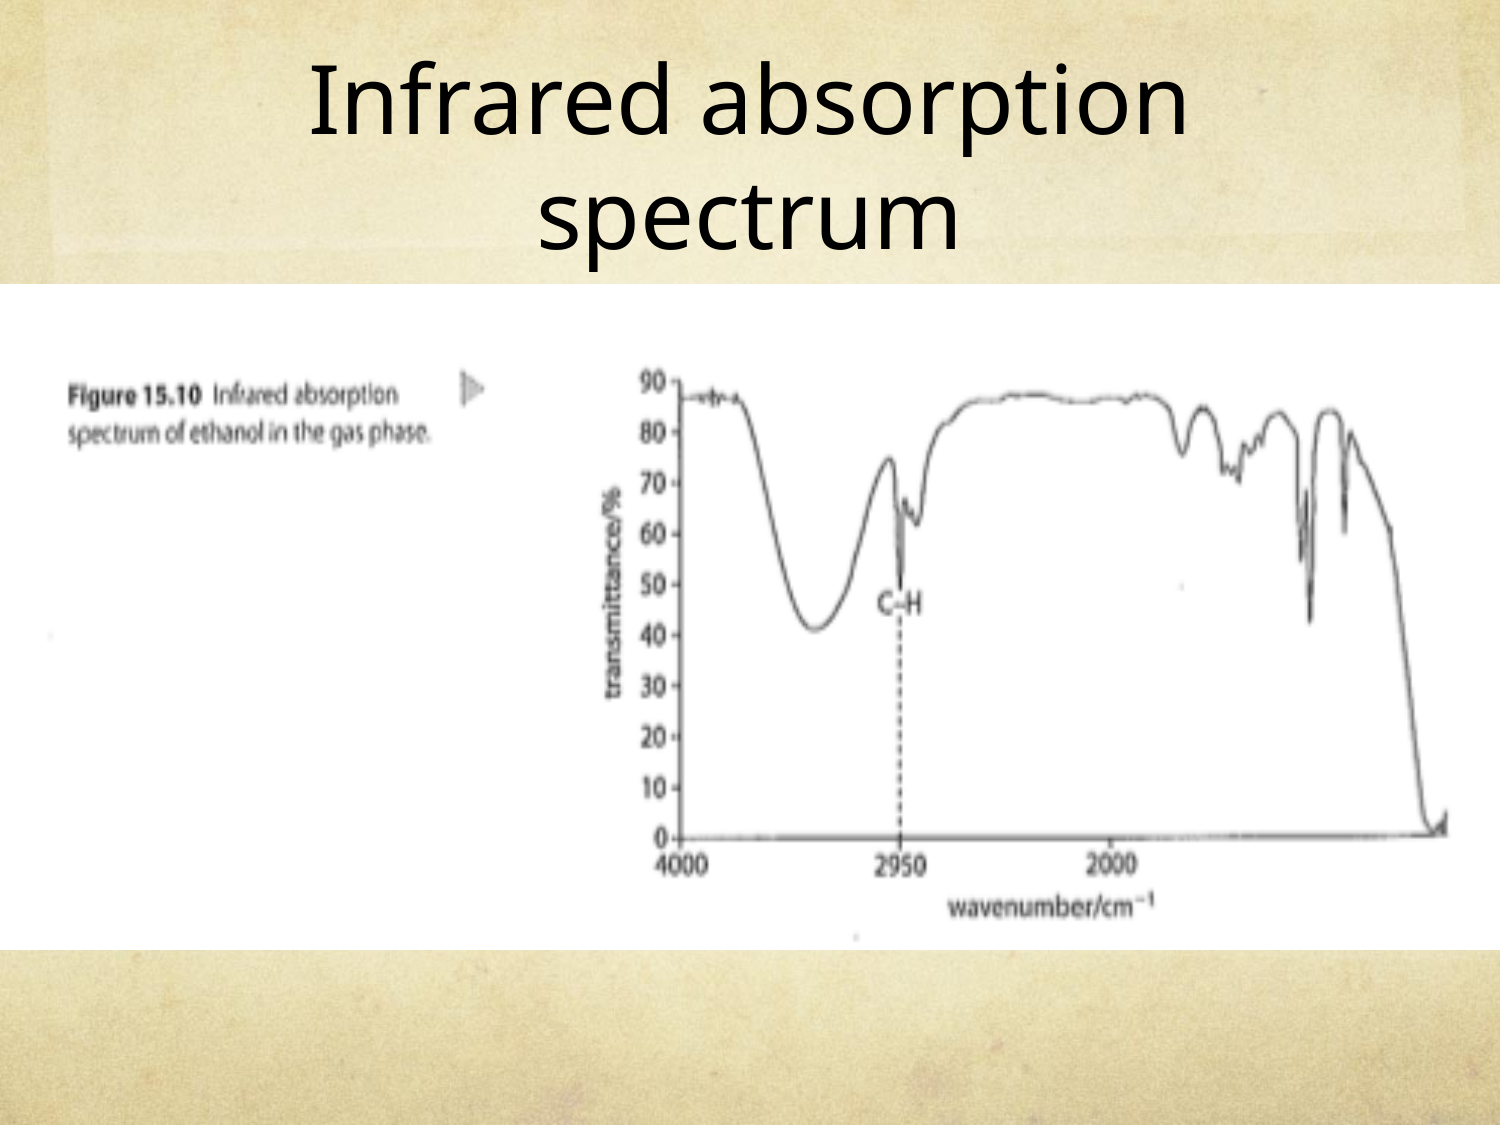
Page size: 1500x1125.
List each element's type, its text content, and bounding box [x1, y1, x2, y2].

title Infrared absorption spectrum [150, 82, 1350, 225]
picture [0, 0, 1500, 1125]
